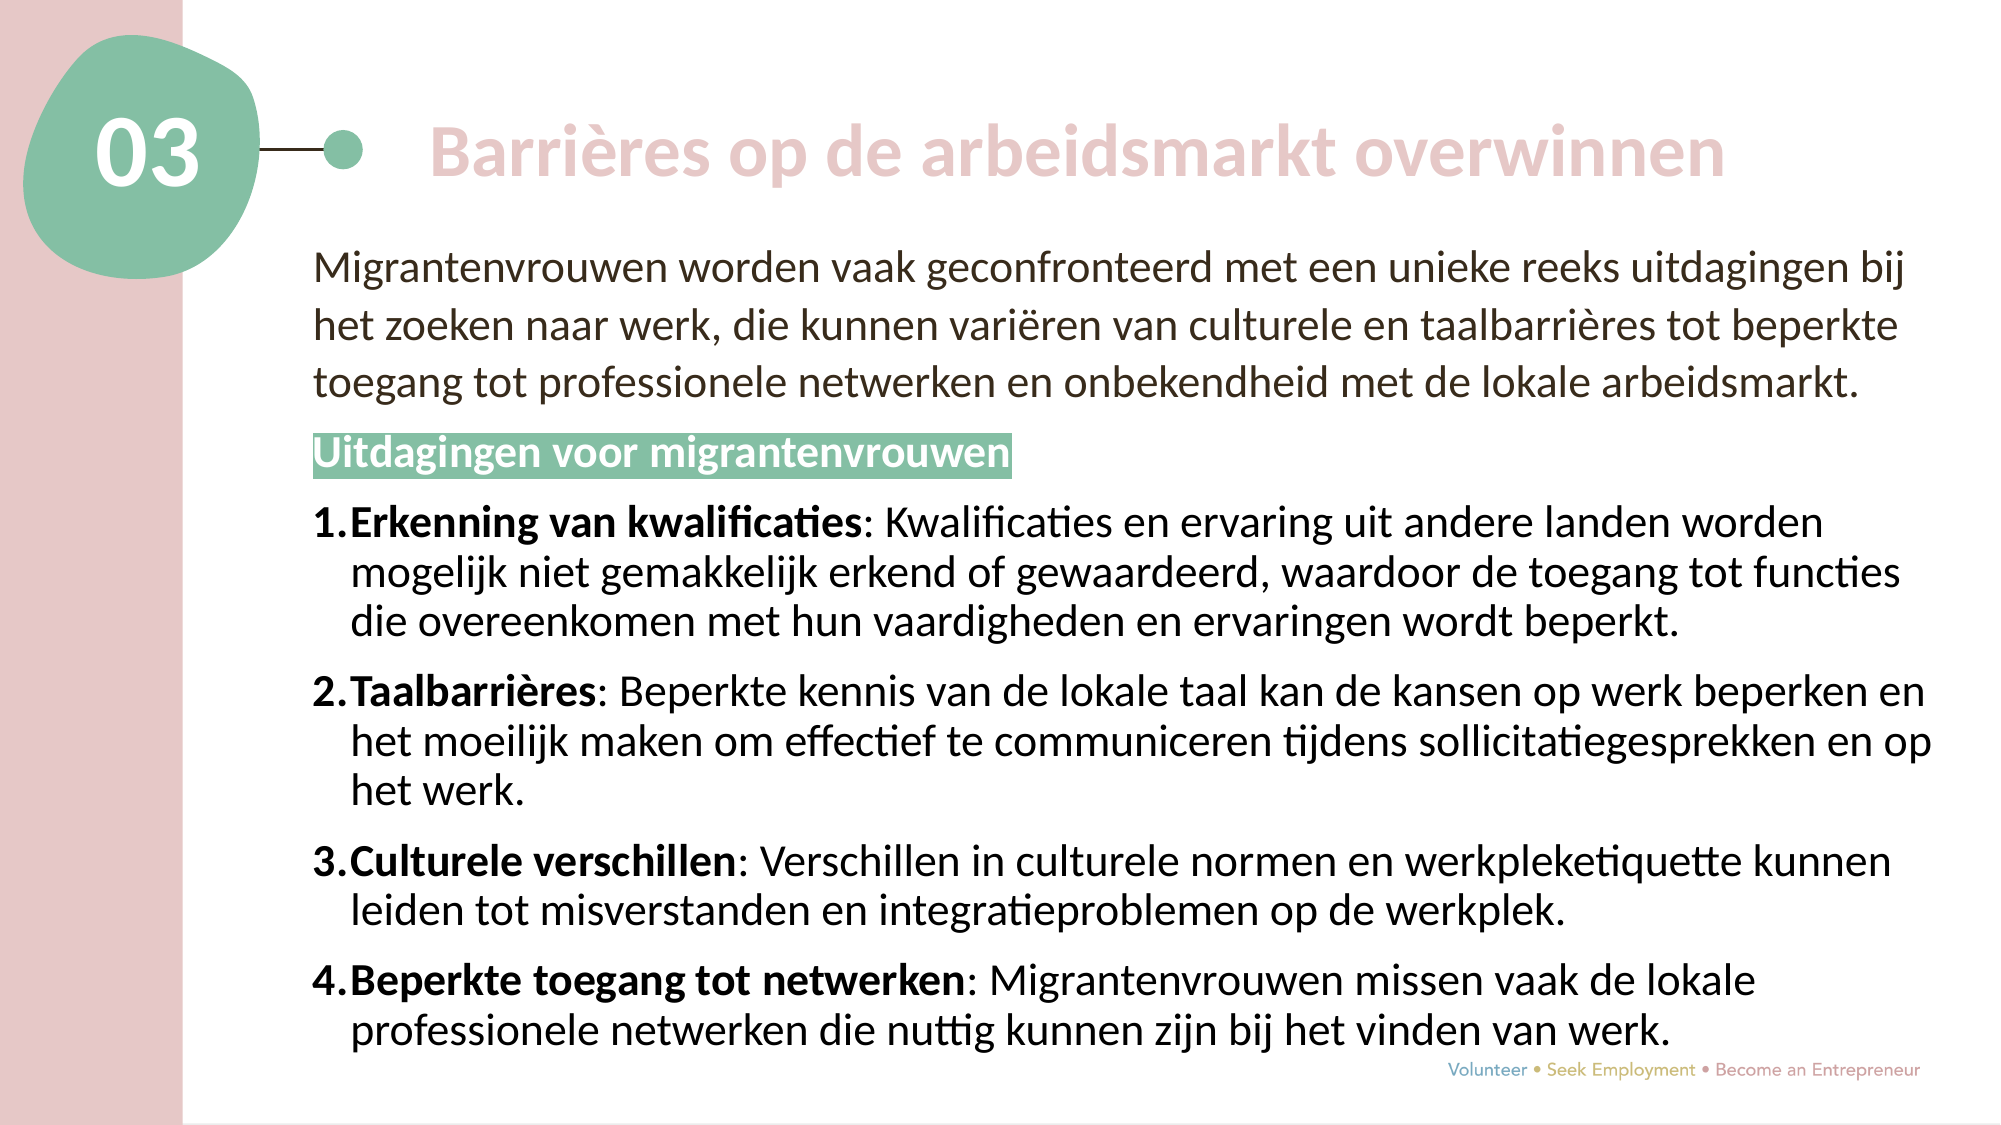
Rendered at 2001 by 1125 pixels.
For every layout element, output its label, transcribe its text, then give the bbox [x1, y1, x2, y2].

text_box [55, 35, 249, 88]
picture [1418, 1046, 1971, 1103]
text_box [34, 230, 234, 280]
text_box 03 [21, 88, 275, 230]
text_box [0, 0, 184, 1125]
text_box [110, 129, 363, 170]
text_box Barrières op de arbeidsmarkt overwinnen [414, 108, 1850, 215]
text_box Migrantenvrouwen worden vaak geconfronteerd met een unieke reeks uitdagingen bij het zoeken naar werk, die kunnen variëren van culturele en taalbarrières tot beperkte toegang tot professionele netwerken en onbekendheid met de lokale arbeidsmarkt. Uitdagingen voor migrantenvrouwen Erkenning van kwalificaties: Kwalificaties en ervaring uit andere landen worden mogelijk niet gemakkelijk erkend of gewaardeerd, waardoor de toegang tot functies die overeenkomen met hun vaardigheden en ervaringen wordt beperkt. Taalbarrières: Beperkte kennis van de lokale taal kan de kansen op werk beperken en het moeilijk maken om effectief te communiceren tijdens sollicitatiegesprekken en op het werk. Culturele verschillen: Verschillen in culturele normen en werkpleketiquette kunnen leiden tot misverstanden en integratieproblemen op de werkplek. Beperkte toegang tot netwerken: Migrantenvrouwen missen vaak de lokale professionele netwerken die nuttig kunnen zijn bij het vinden van werk. [298, 227, 1977, 432]
